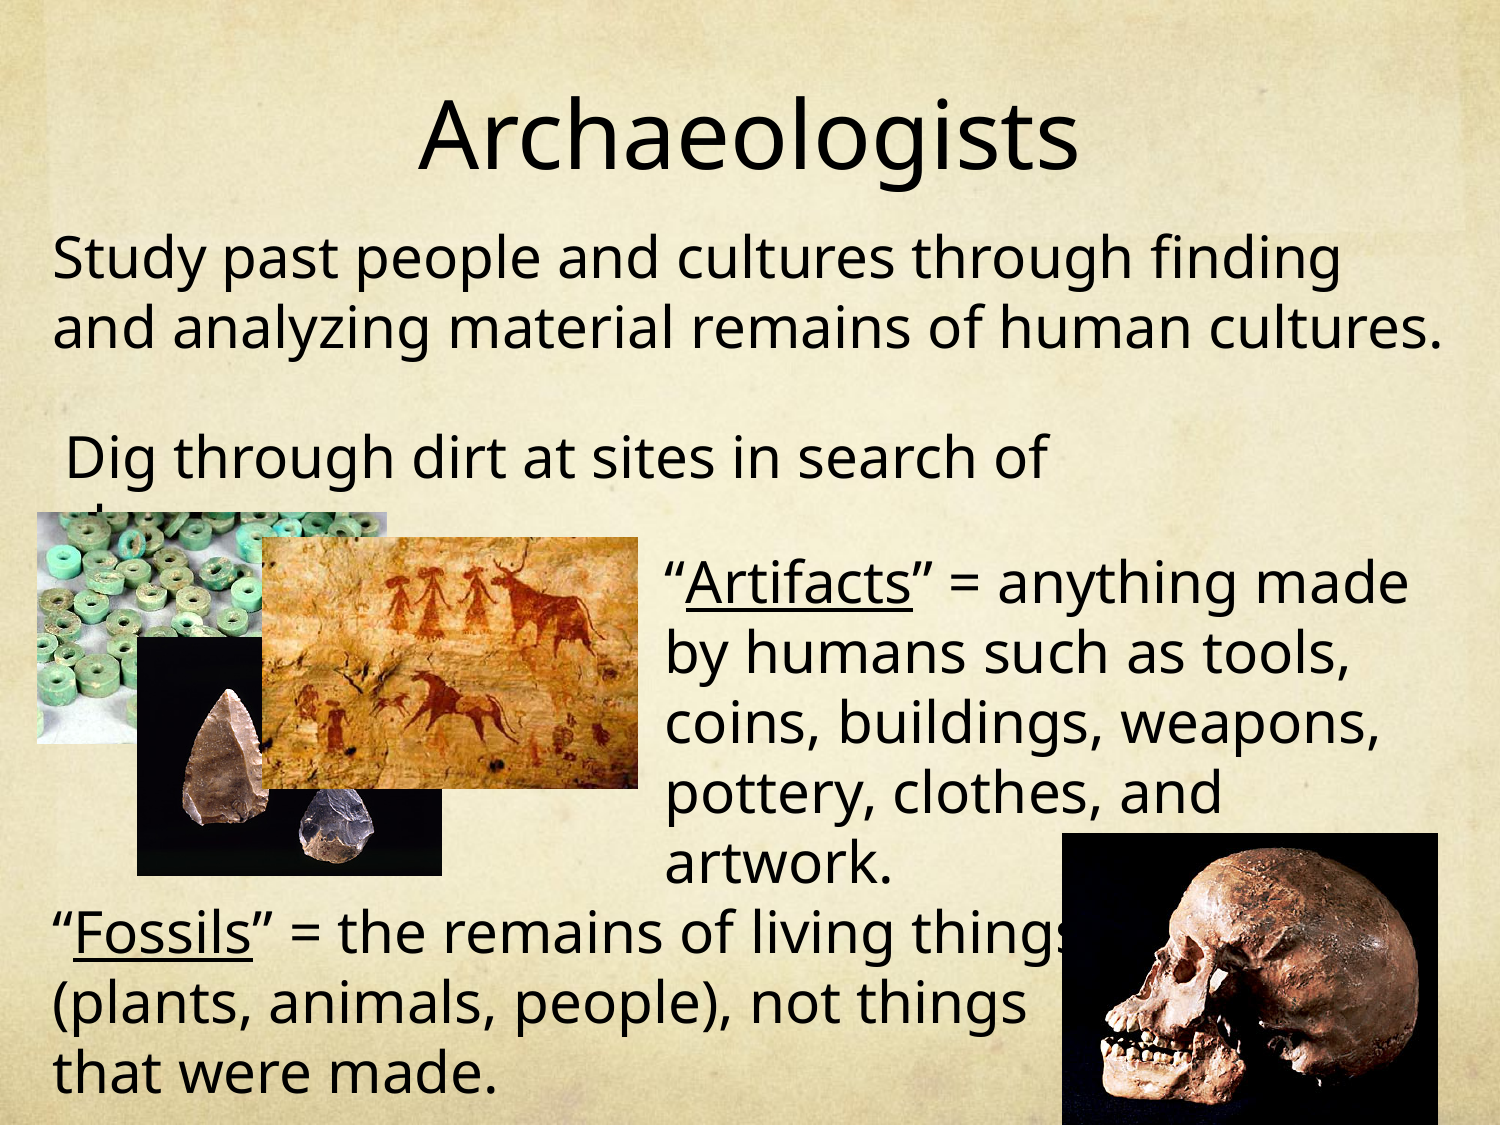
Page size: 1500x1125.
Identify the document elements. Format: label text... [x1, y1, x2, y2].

text_box “Fossils” = the remains of living things (plants, animals, people), not things that were made. [37, 887, 1048, 1113]
text_box Study past people and cultures through finding and analyzing material remains of human cultures. [37, 212, 1463, 368]
text_box Dig through dirt at sites in search of clues. [49, 412, 1175, 540]
picture [0, 0, 1500, 1125]
title Archaeologists [75, 37, 1425, 212]
text_box “Artifacts” = anything made by humans such as tools, coins, buildings, weapons, pottery, clothes, and artwork. [649, 537, 1475, 903]
